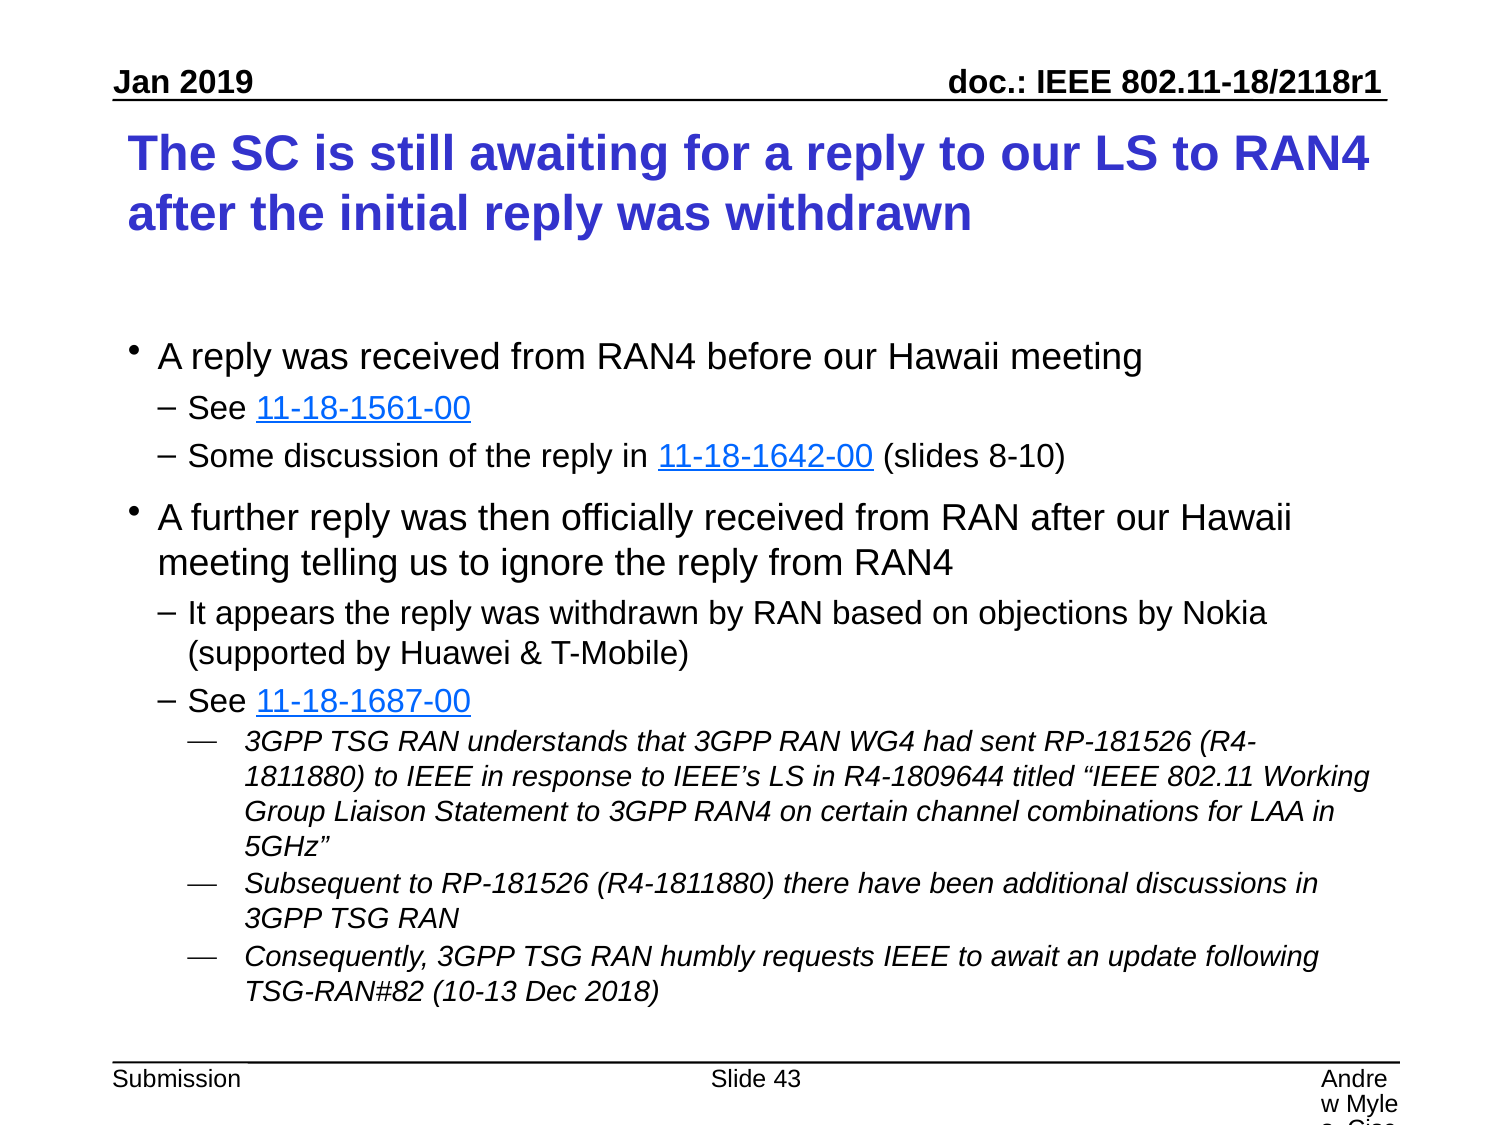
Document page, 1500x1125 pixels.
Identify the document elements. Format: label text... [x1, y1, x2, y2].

list A reply was received from RAN4 before our Hawaii meeting See 11-18-1561-00 Some discussion of the reply in 11-18-1642-00 (slides 8-10) A further reply was then officially received from RAN after our Hawaii meeting telling us to ignore the reply from RAN4 It appears the reply was withdrawn by RAN based on objections by Nokia (supported by Huawei & T-Mobile) See 11-18-1687-00 3GPP TSG RAN understands that 3GPP RAN WG4 had sent RP-181526 (R4-1811880) to IEEE in response to IEEE’s LS in R4-1809644 titled “IEEE 802.11 Working Group Liaison Statement to 3GPP RAN4 on certain channel combinations for LAA in 5GHz” Subsequent to RP-181526 (R4-1811880) there have been additional discussions in 3GPP TSG RAN Consequently, 3GPP TSG RAN humbly requests IEEE to await an update following TSG-RAN#82 (10-13 Dec 2018) [112, 324, 1388, 1000]
footer Andrew Myles, Cisco [1320, 1061, 1402, 1093]
slide_number Slide 43 [709, 1061, 803, 1093]
title The SC is still awaiting for a reply to our LS to RAN4 after the initial reply was withdrawn [112, 112, 1388, 288]
